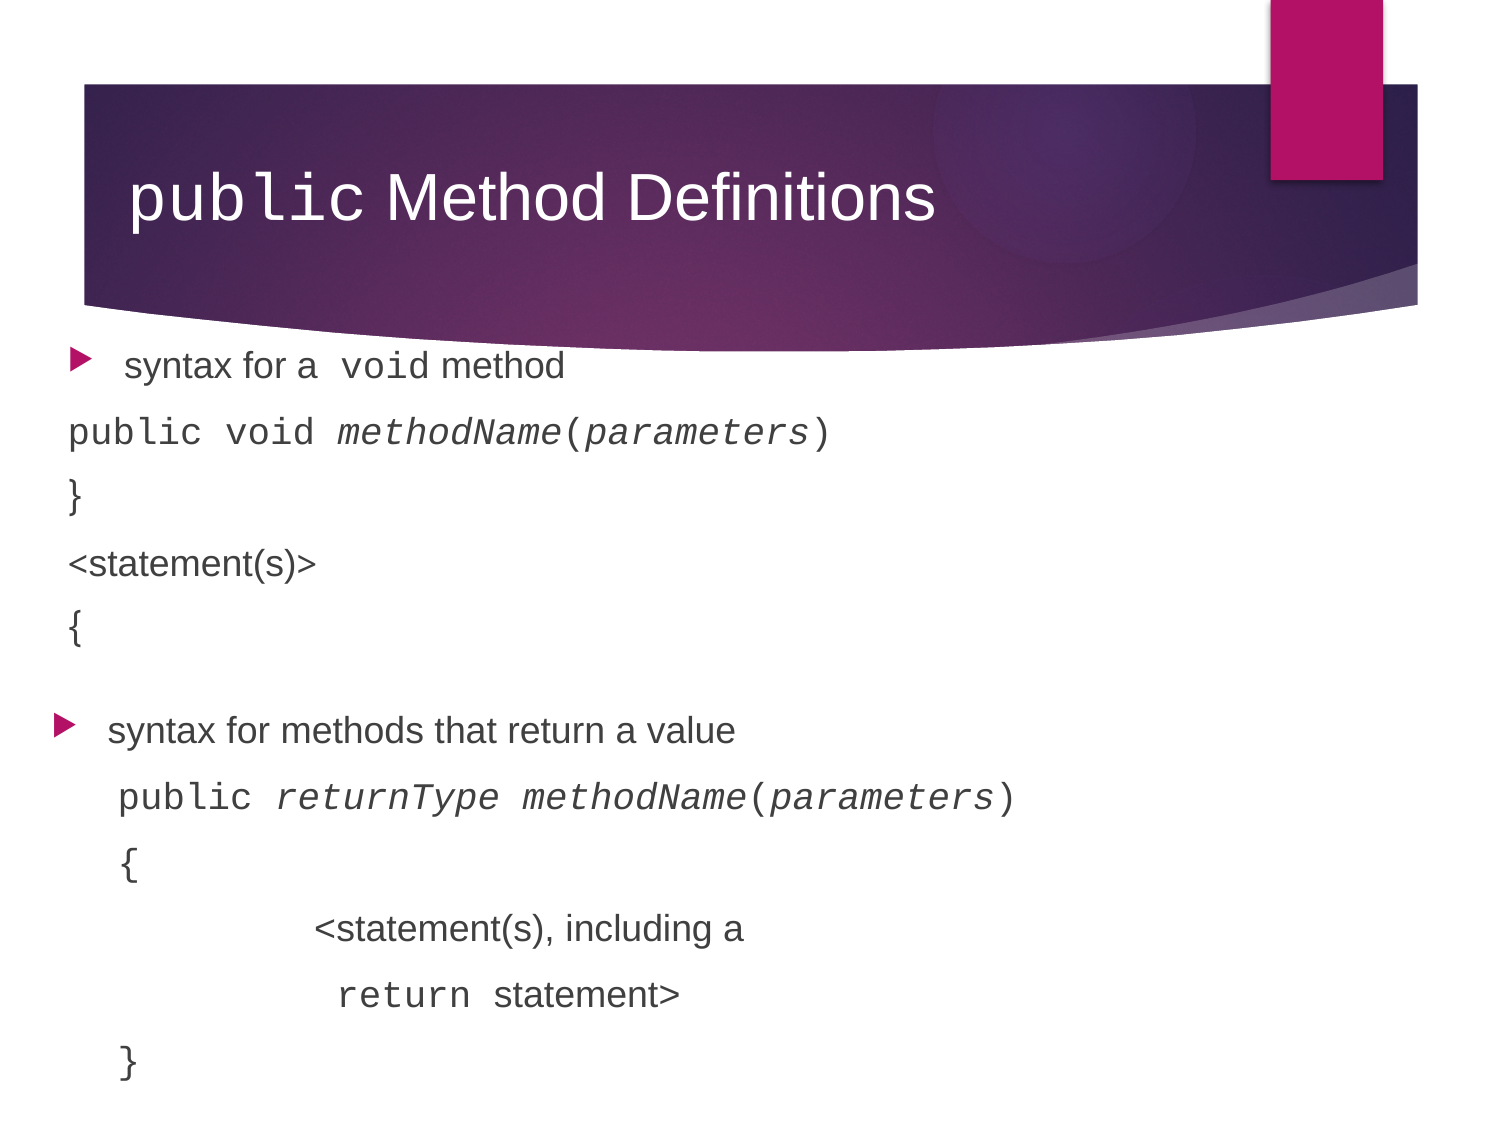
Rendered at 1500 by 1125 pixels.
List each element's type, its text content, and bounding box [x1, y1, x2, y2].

text_box syntax for methods that return a value public returnType methodName(parameters) { <statement(s), including a return statement> } [36, 698, 1312, 1125]
title public Method Definitions [112, 92, 1388, 296]
list syntax for a void method public void methodName(parameters) { <statement(s)> } [52, 333, 1388, 987]
